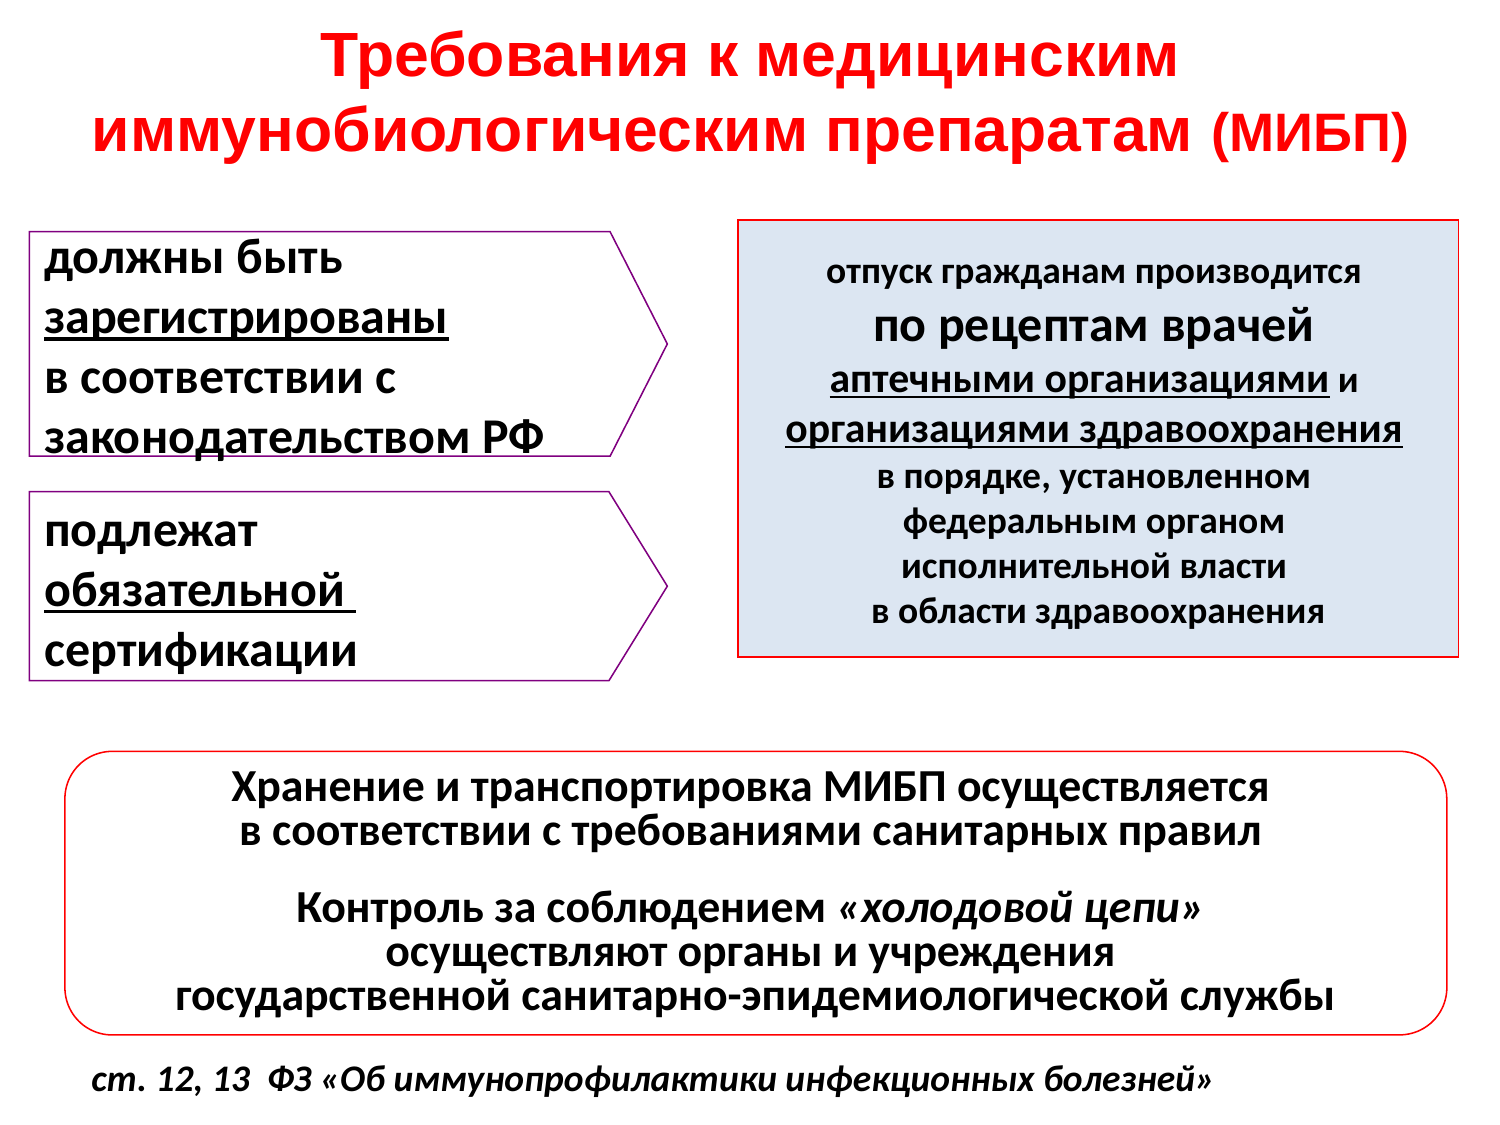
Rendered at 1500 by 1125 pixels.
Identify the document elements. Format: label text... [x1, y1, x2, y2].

text_box Хранение и транспортировка МИБП осуществляется в соответствии с требованиями санитарных правил Контроль за соблюдением «холодовой цепи» осуществляют органы и учреждения государственной санитарно-эпидемиологической службы [64, 751, 1447, 1035]
title Требования к медицинским иммунобиологическим препаратам (МИБП) [64, 0, 1437, 183]
text_box должны быть зарегистрированы в соответствии с законодательством РФ [29, 231, 668, 457]
text_box ст. 12, 13 ФЗ «Об иммунопрофилактики инфекционных болезней» [76, 1046, 1424, 1107]
text_box подлежат обязательной сертификации [29, 491, 668, 681]
text_box отпуск гражданам производится по рецептам врачей аптечными организациями и организациями здравоохранения в порядке, установленном федеральным органом исполнительной власти в области здравоохранения [738, 219, 1459, 658]
